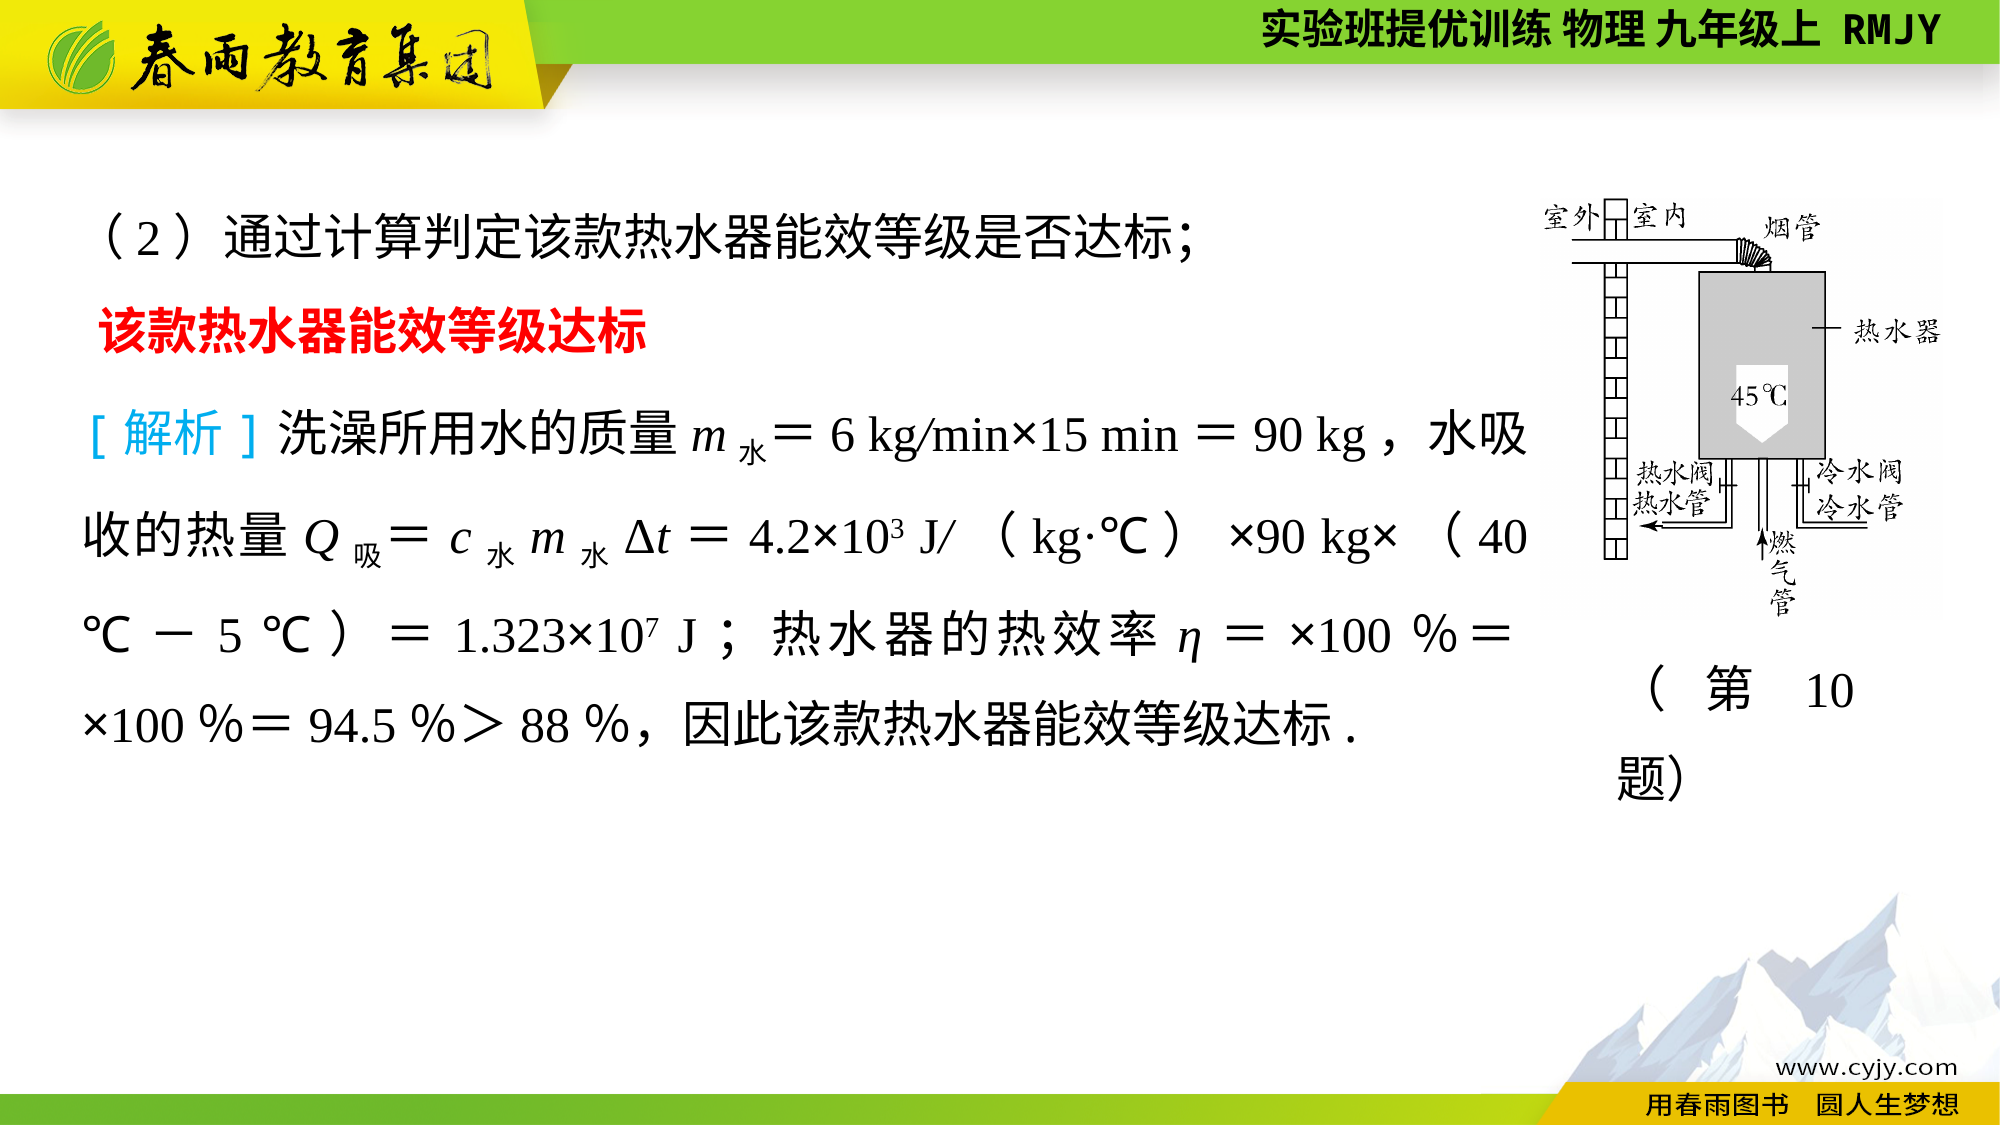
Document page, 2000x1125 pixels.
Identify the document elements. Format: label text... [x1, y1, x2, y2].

list （2）通过计算判定该款热水器能效等级是否达标； [59, 167, 1944, 263]
text_box （第10题） [1601, 628, 1882, 725]
picture [0, 0, 2000, 1125]
text_box 该款热水器能效等级达标 [82, 262, 663, 368]
